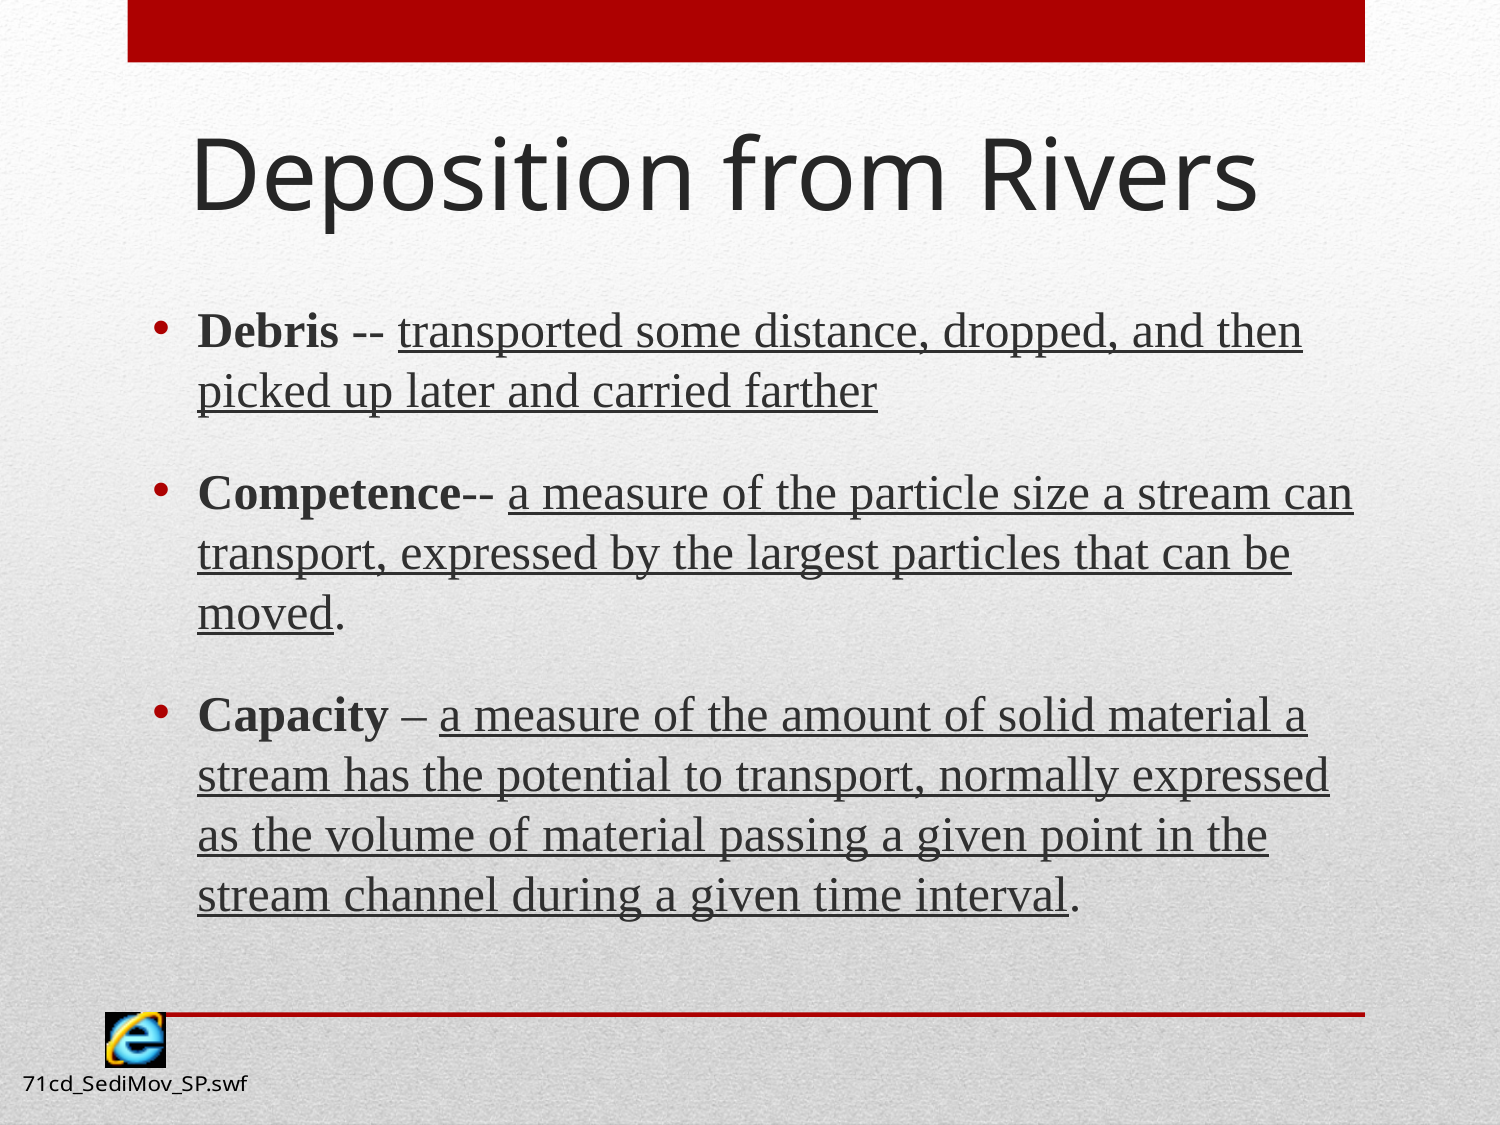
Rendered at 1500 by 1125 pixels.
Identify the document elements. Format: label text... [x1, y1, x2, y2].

title Deposition from Rivers [37, 50, 1413, 238]
list Debris -- transported some distance, dropped, and then picked up later and carried farther Competence-- a measure of the particle size a stream can transport, expressed by the largest particles that can be moved. Capacity – a measure of the amount of solid material a stream has the potential to transport, normally expressed as the volume of material passing a given point in the stream channel during a given time interval. [137, 237, 1375, 981]
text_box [0, 1011, 271, 1105]
